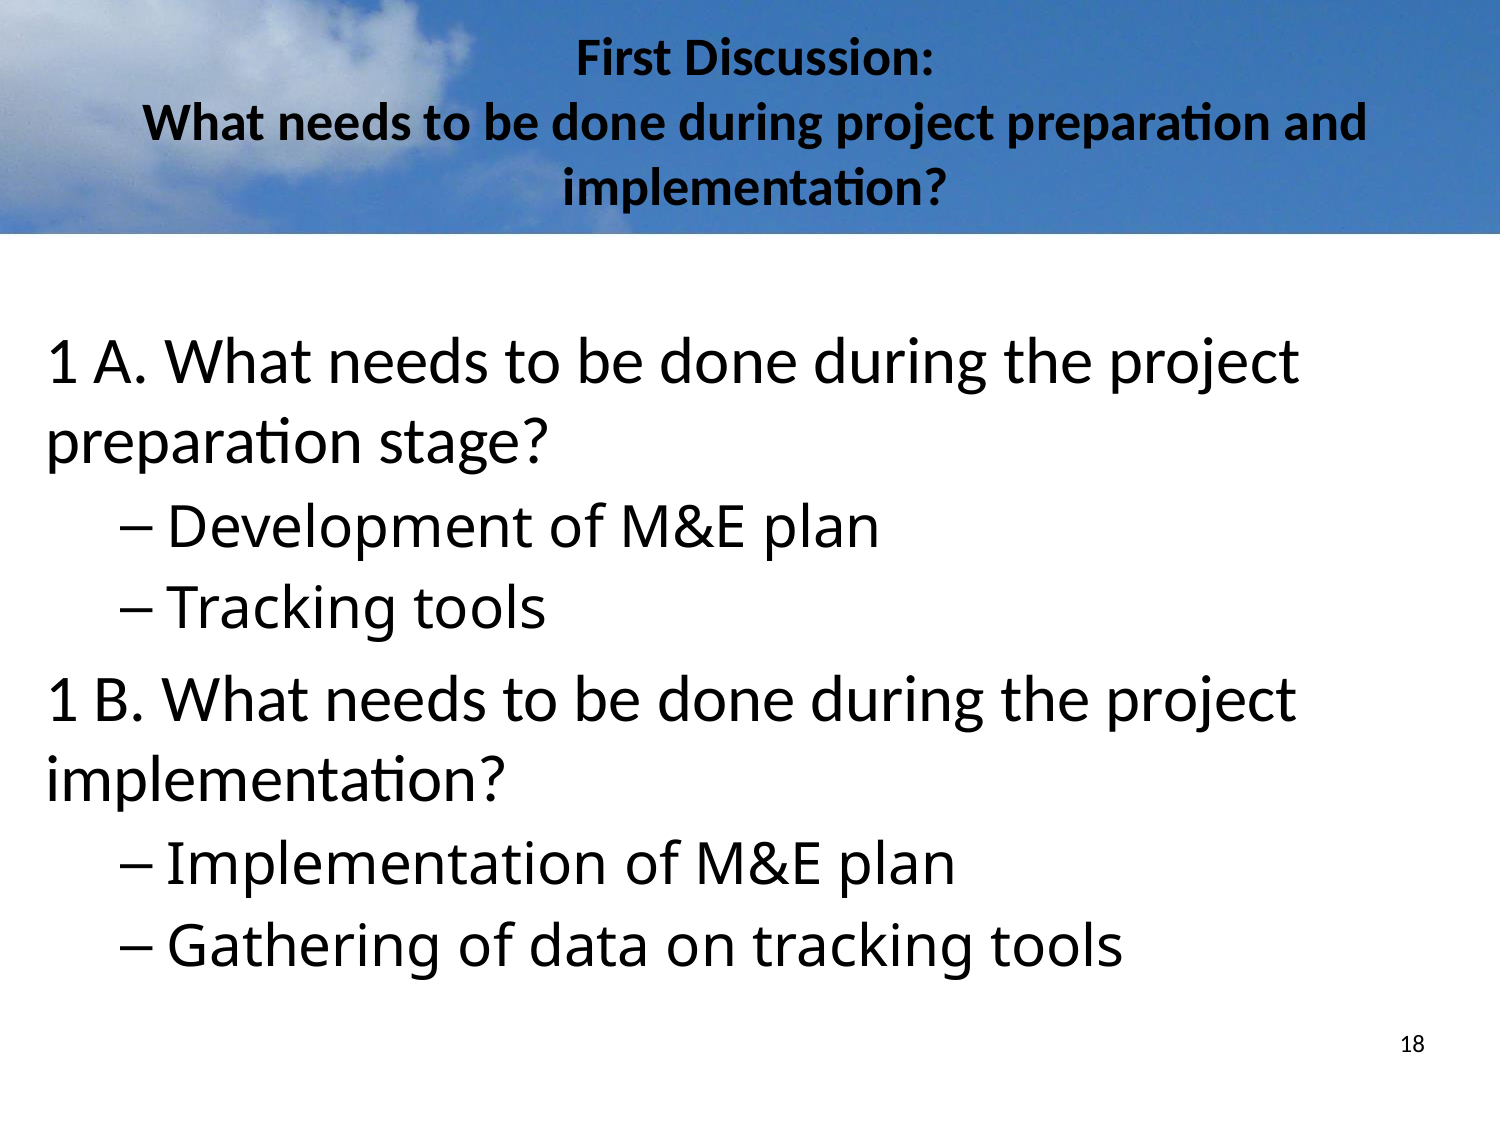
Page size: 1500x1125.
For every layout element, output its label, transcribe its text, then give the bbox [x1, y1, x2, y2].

slide_number 18 [1074, 1012, 1425, 1073]
list 1 A. What needs to be done during the project preparation stage? Development of M&E plan Tracking tools 1 B. What needs to be done during the project implementation? Implementation of M&E plan Gathering of data on tracking tools [36, 249, 1463, 1051]
picture [0, 0, 1500, 1125]
title First Discussion: What needs to be done during project preparation and implementation? [36, 11, 1476, 226]
